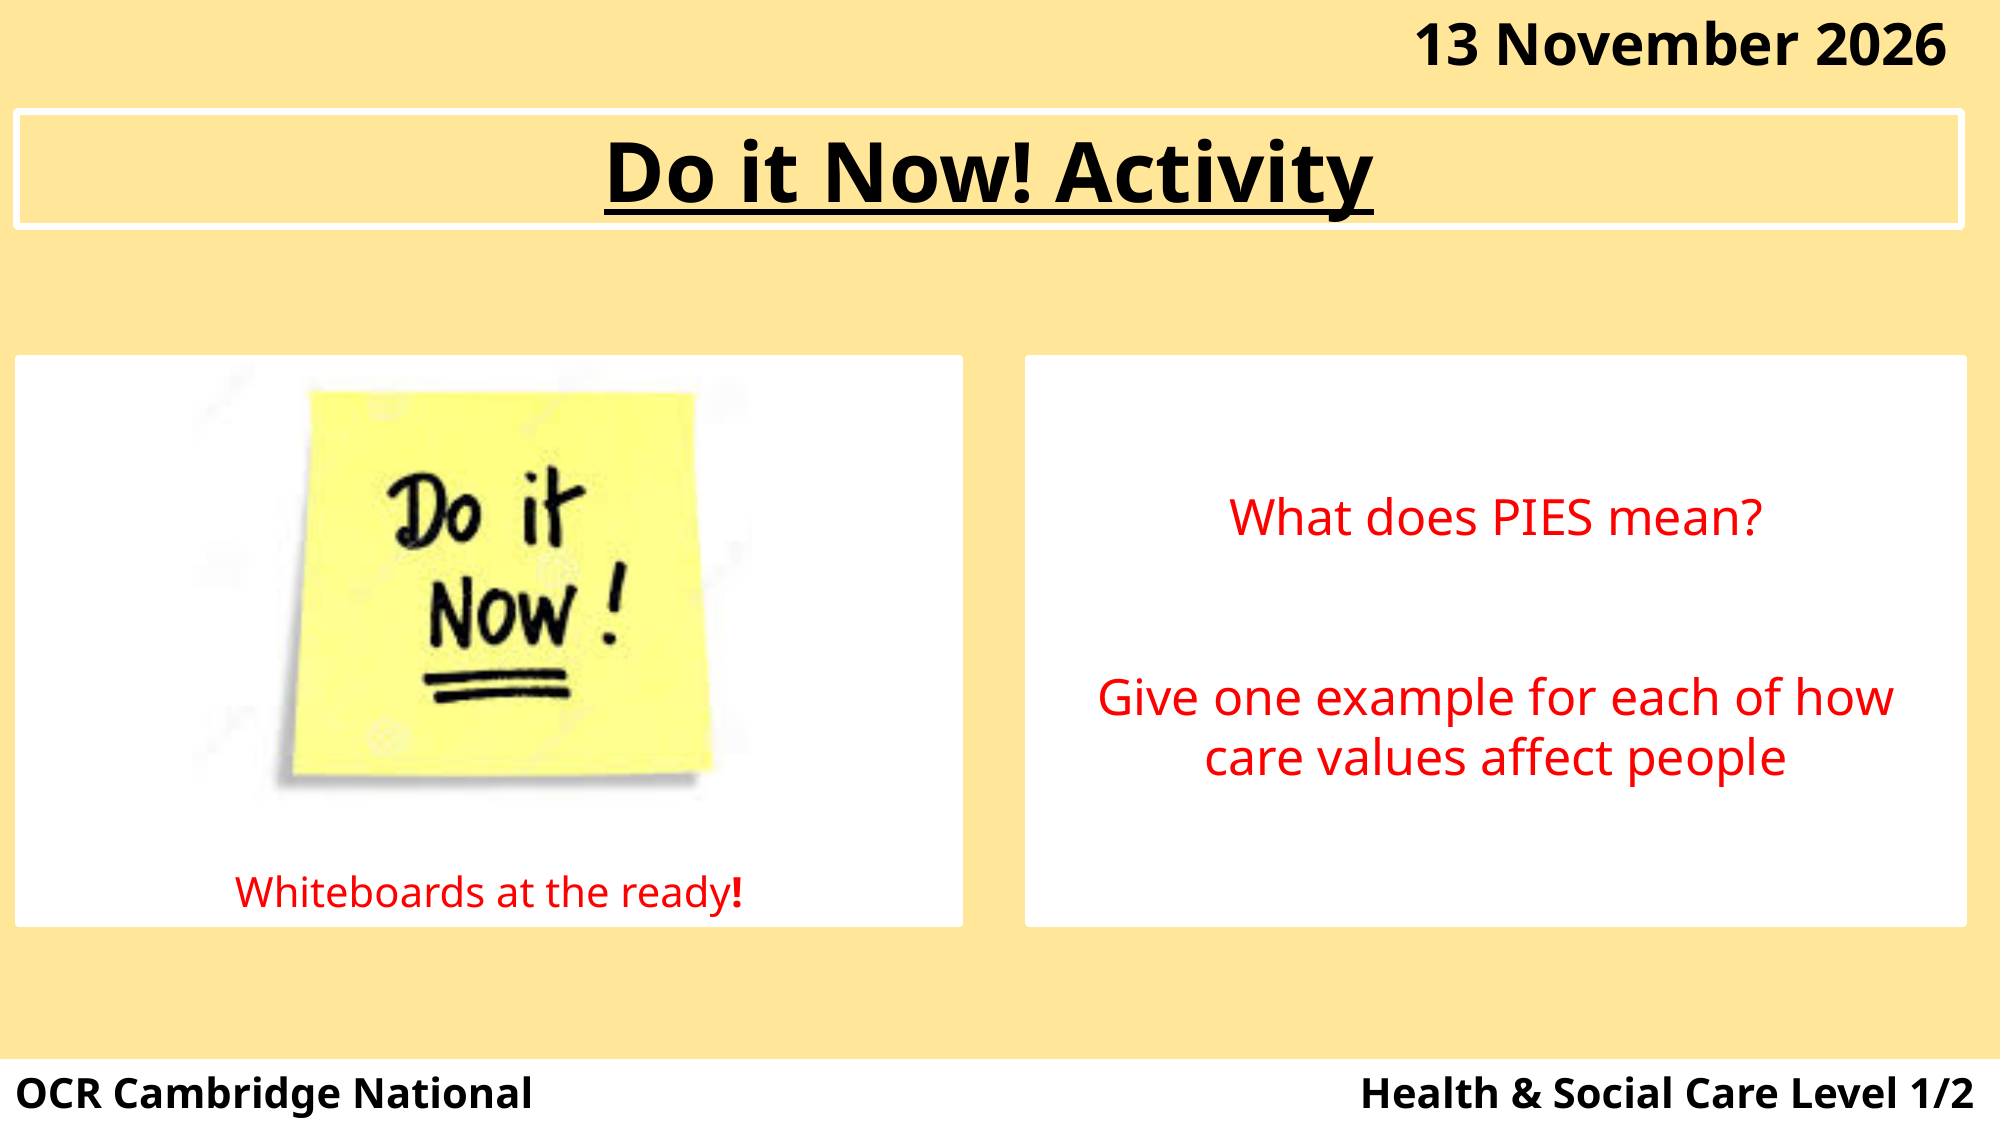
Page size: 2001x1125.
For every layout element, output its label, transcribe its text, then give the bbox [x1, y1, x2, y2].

text_box OCR Cambridge National [0, 1059, 873, 1125]
text_box Whiteboards at the ready! [18, 358, 960, 924]
text_box 28 September 2020 [1205, 0, 1964, 94]
text_box Do it Now! Activity [16, 111, 1962, 227]
picture [191, 358, 752, 824]
text_box What does PIES mean? Give one example for each of how care values affect people [1028, 358, 1964, 923]
text_box Health & Social Care Level 1/2 [873, 1059, 2000, 1125]
